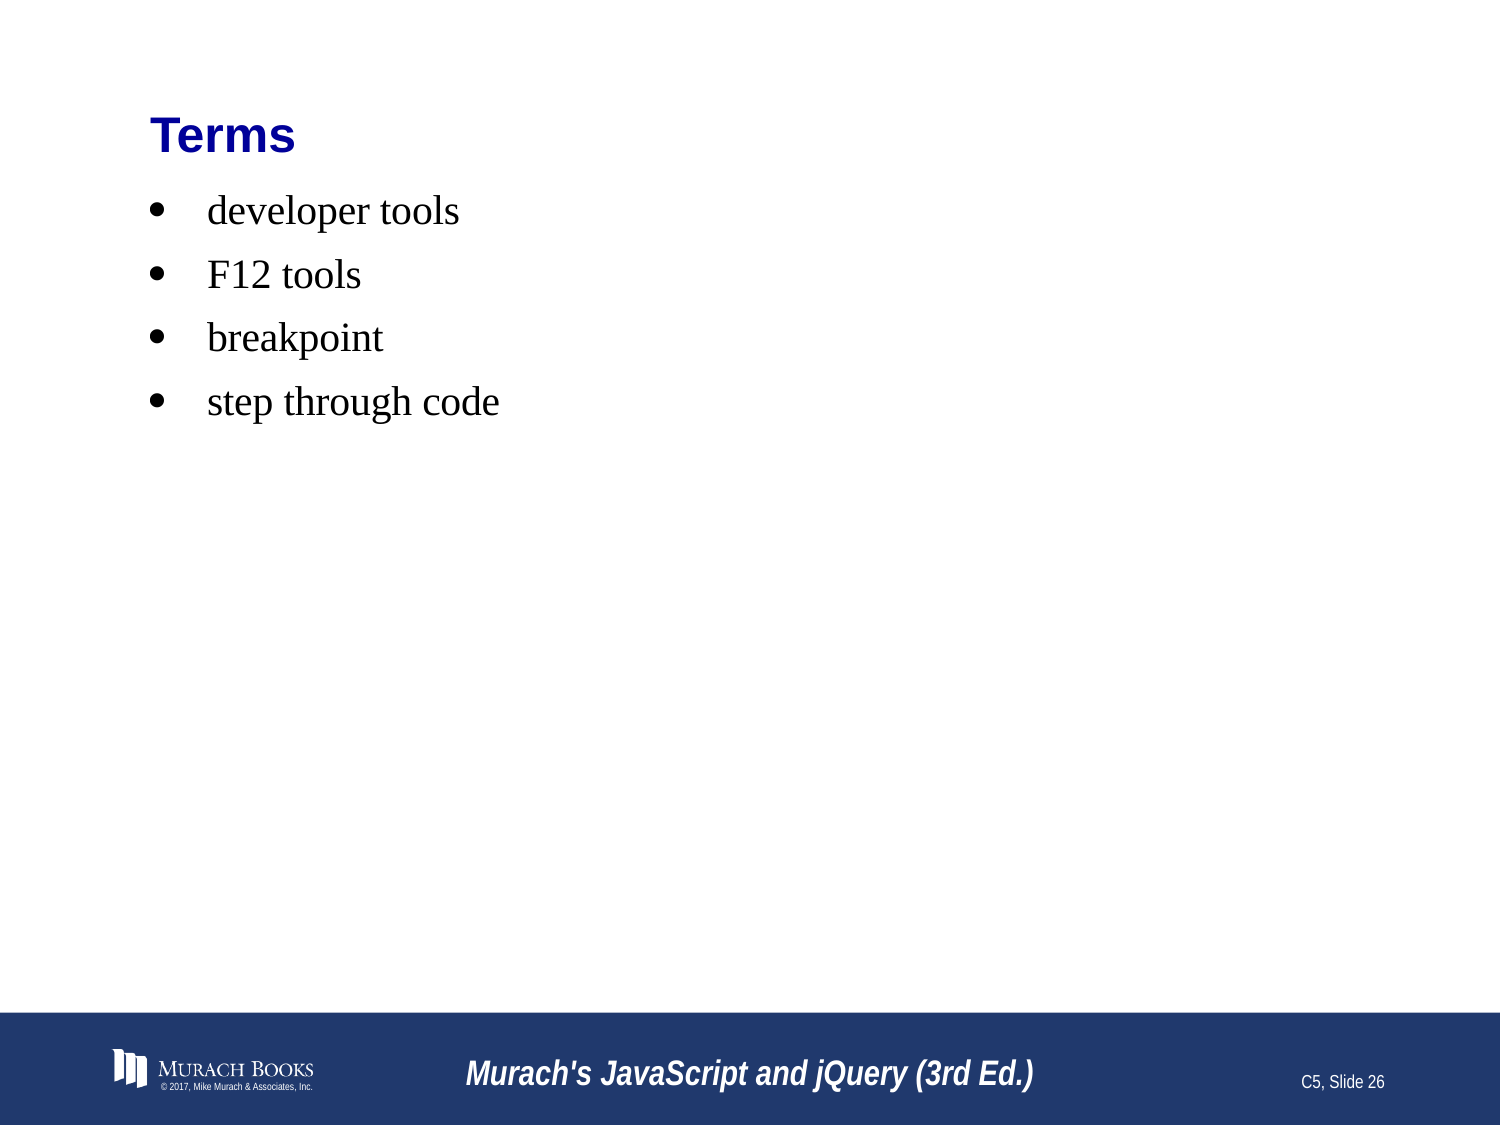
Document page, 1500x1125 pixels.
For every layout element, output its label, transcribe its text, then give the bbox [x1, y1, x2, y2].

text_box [149, 183, 1348, 438]
title Terms [150, 102, 1350, 164]
slide_number C5, Slide 26 [1087, 1025, 1400, 1100]
footer © 2017, Mike Murach & Associates, Inc. [12, 1025, 463, 1100]
slide_number Murach's JavaScript and jQuery (3rd Ed.) [463, 1025, 1050, 1100]
